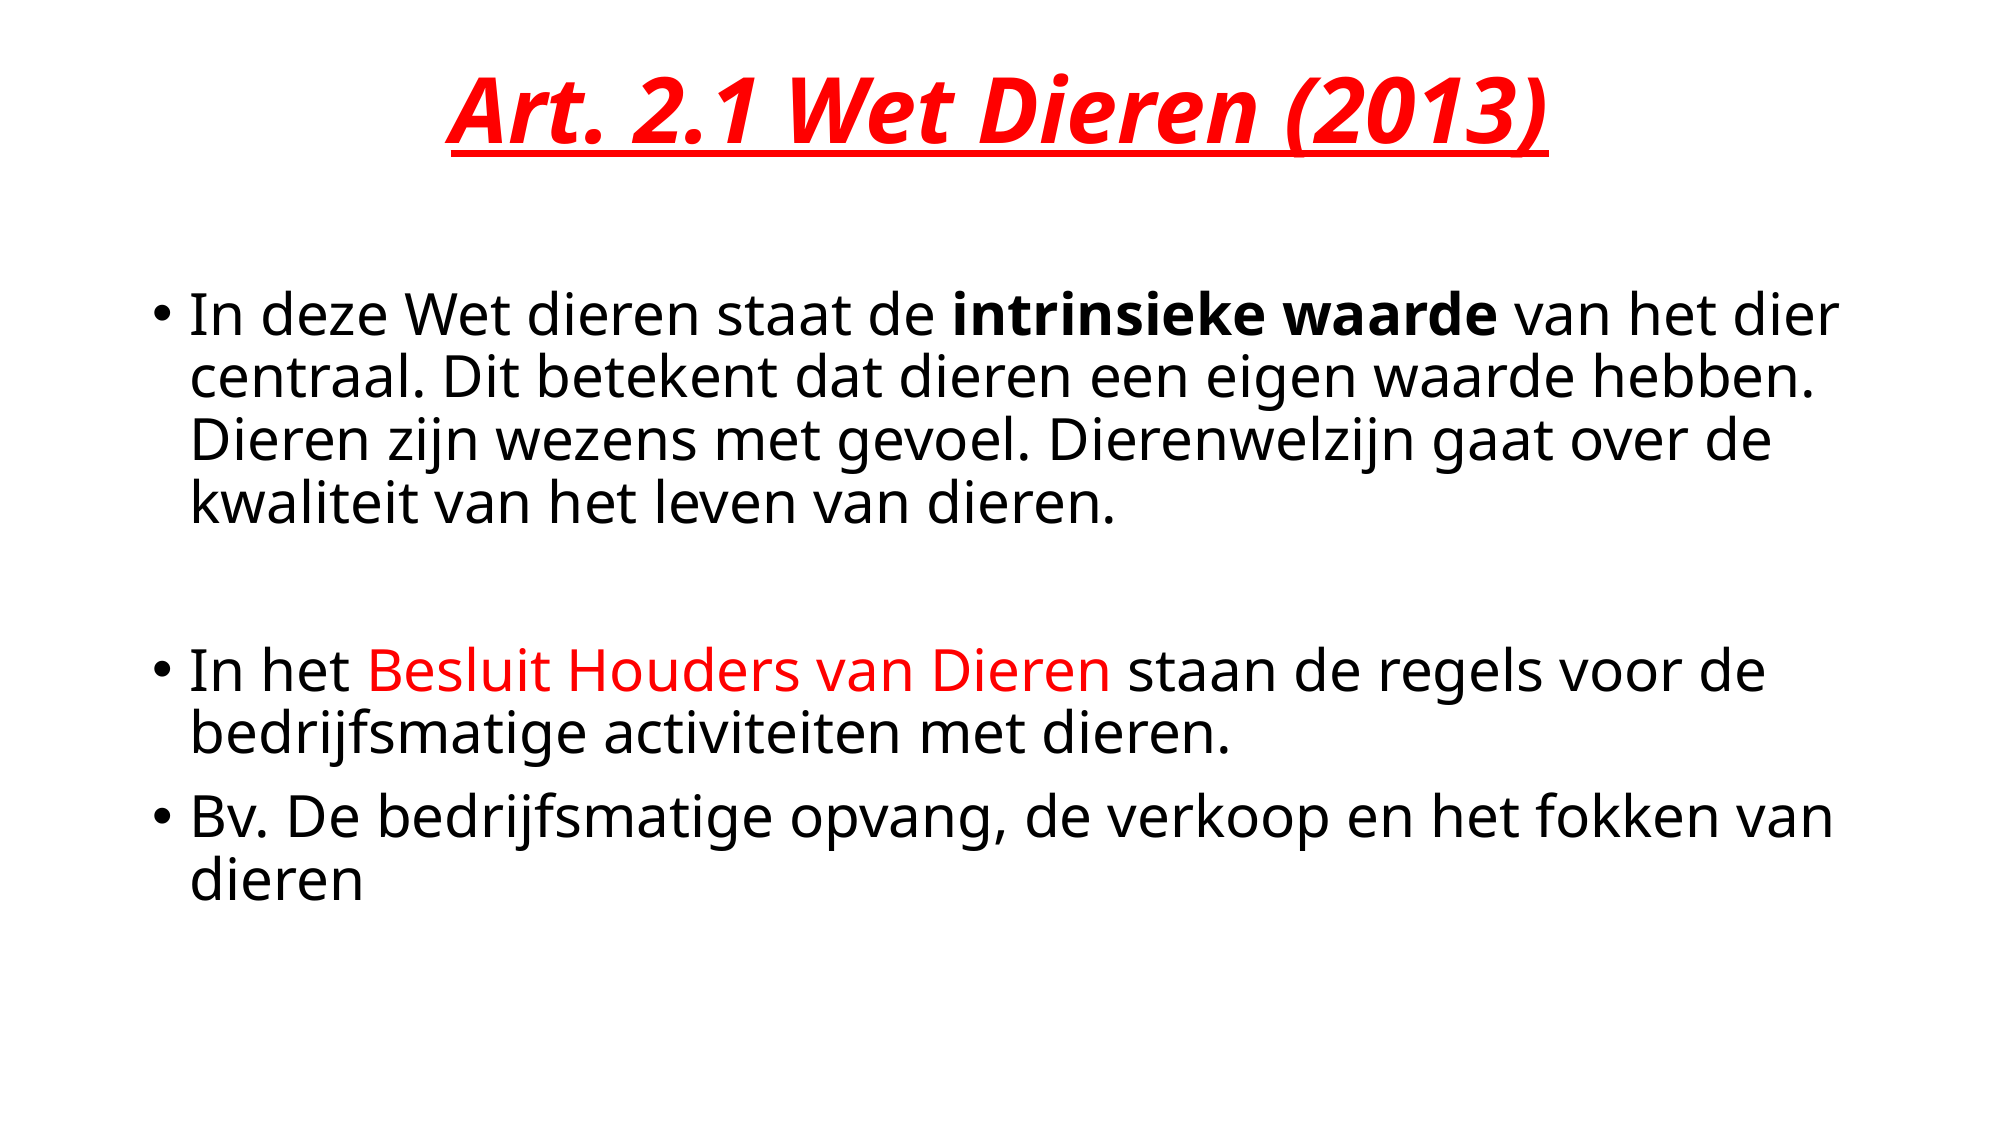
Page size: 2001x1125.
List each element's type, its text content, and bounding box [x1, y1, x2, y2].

list In deze Wet dieren staat de intrinsieke waarde van het dier centraal. Dit betekent dat dieren een eigen waarde hebben. Dieren zijn wezens met gevoel. Dierenwelzijn gaat over de kwaliteit van het leven van dieren. In het Besluit Houders van Dieren staan de regels voor de bedrijfsmatige activiteiten met dieren. Bv. De bedrijfsmatige opvang, de verkoop en het fokken van dieren [137, 277, 1863, 1125]
title Art. 2.1 Wet Dieren (2013) [137, 59, 1863, 277]
